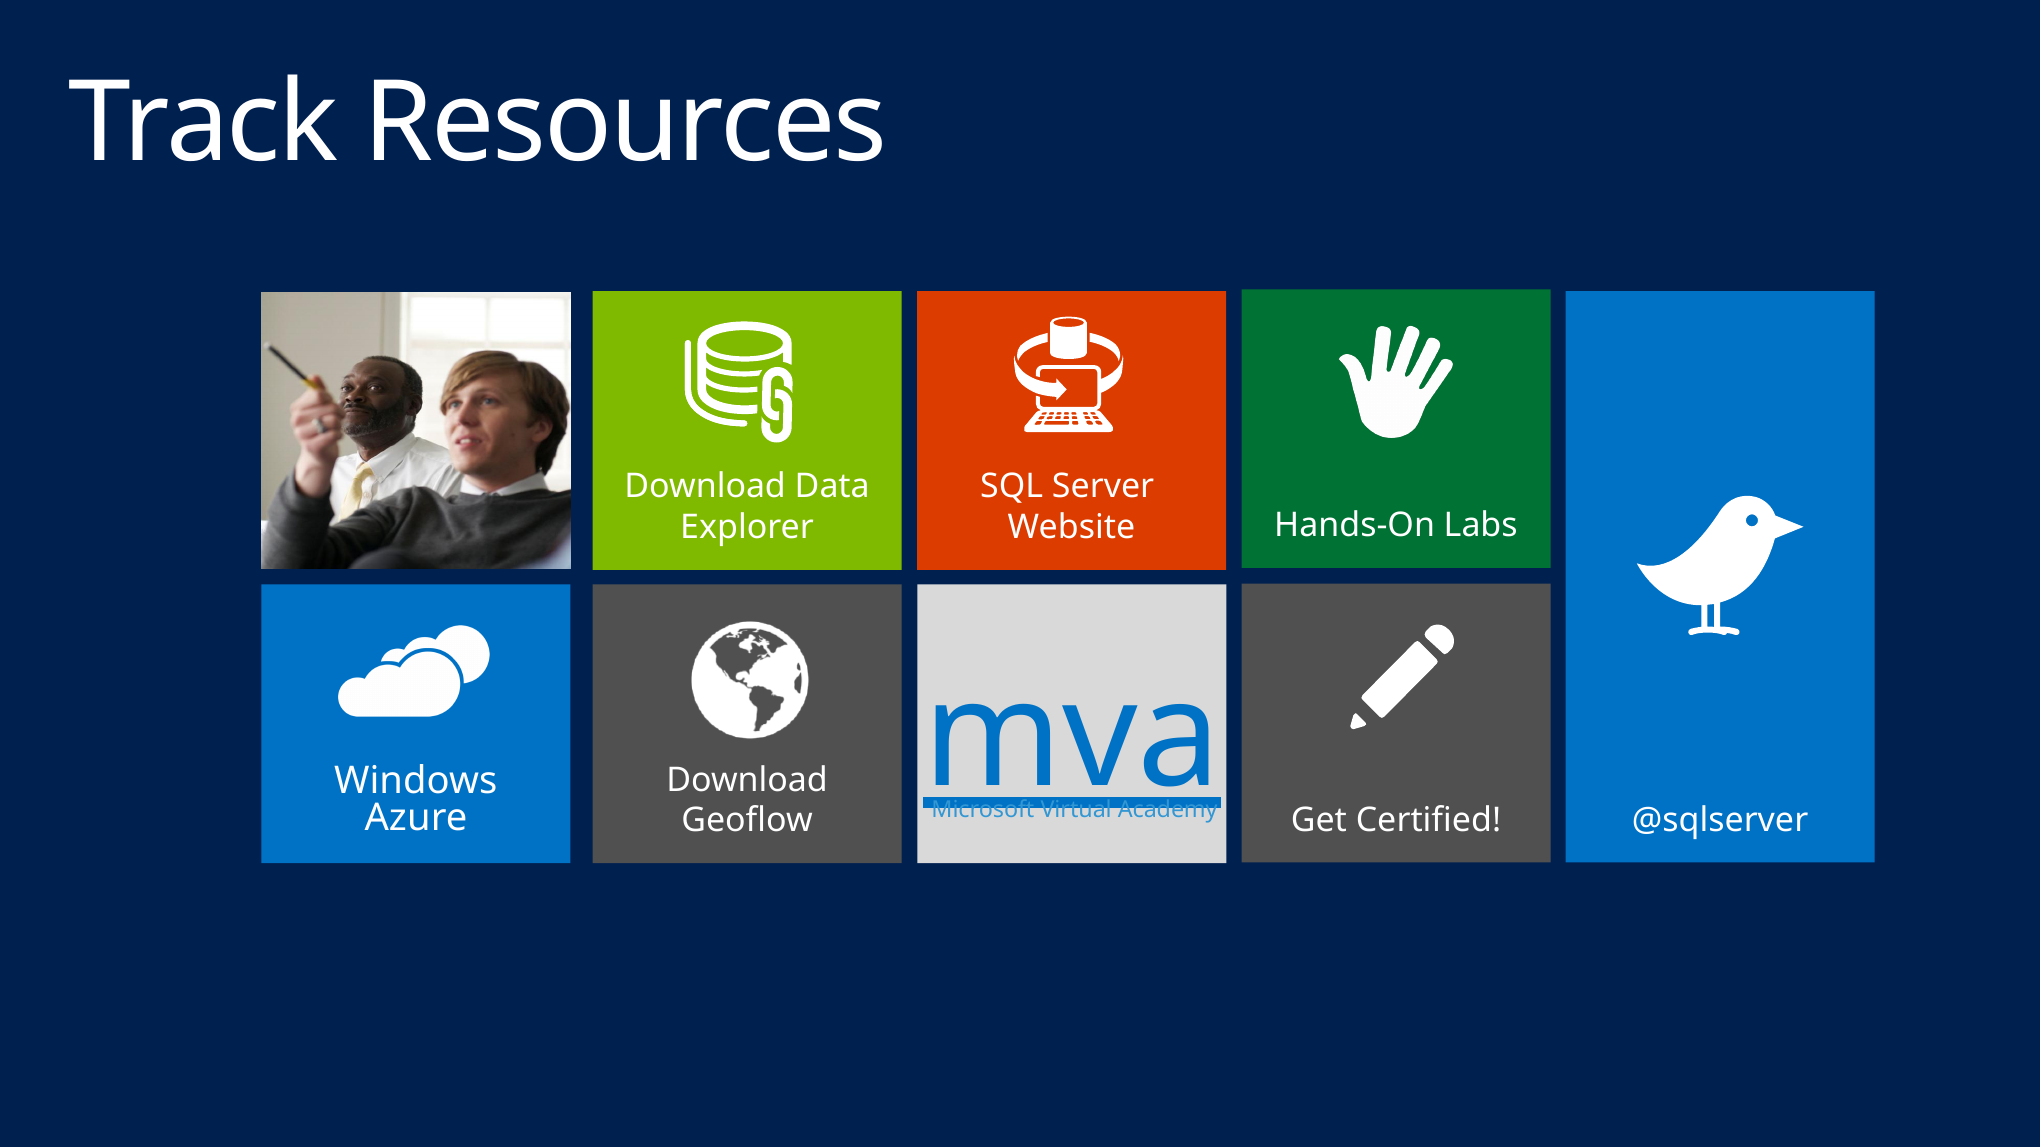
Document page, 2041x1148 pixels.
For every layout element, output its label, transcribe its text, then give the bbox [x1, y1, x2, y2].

picture [681, 611, 818, 748]
picture [261, 291, 571, 570]
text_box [1241, 583, 1551, 863]
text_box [909, 584, 1235, 864]
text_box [1565, 290, 1875, 863]
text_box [916, 290, 1227, 571]
text_box Download Geoflow [592, 584, 902, 864]
title Track Resources [45, 48, 1996, 200]
text_box Download Data Explorer [592, 290, 902, 571]
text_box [261, 584, 571, 864]
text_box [684, 321, 793, 443]
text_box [1241, 288, 1551, 569]
